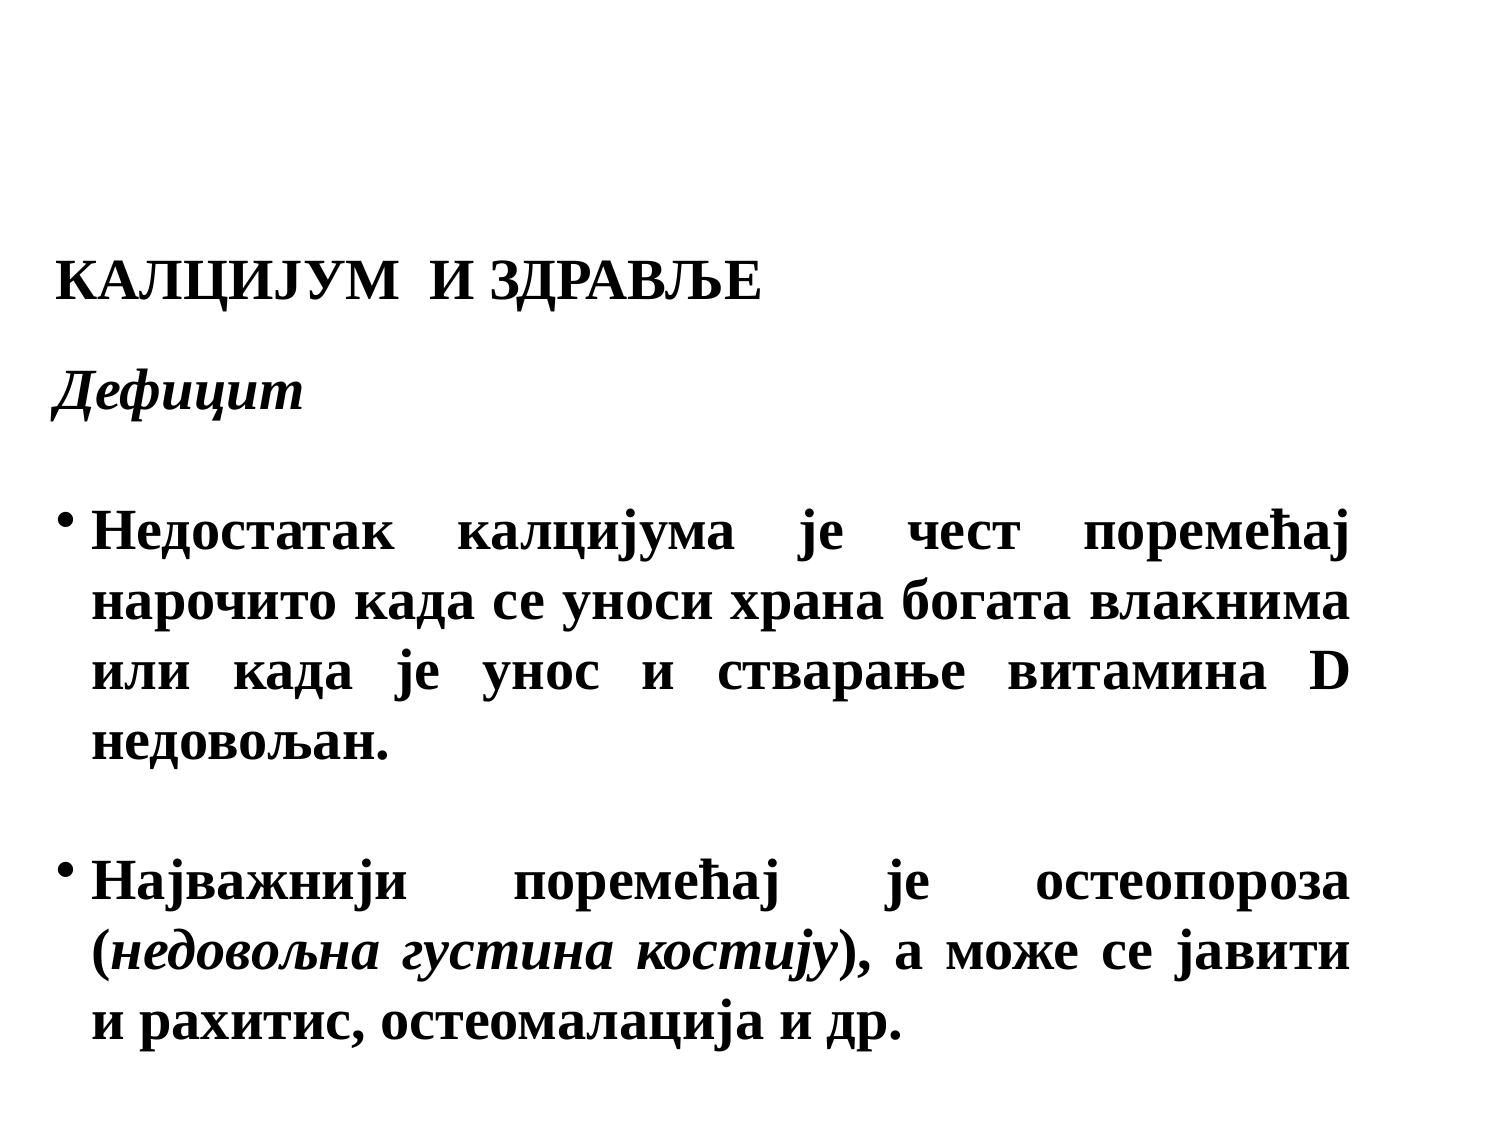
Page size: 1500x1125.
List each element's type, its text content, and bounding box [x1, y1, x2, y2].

text_box КАЛЦИЈУМ И ЗДРАВЉЕ Дефицит Недостатак калцијума је чест поремећај нарочито када се уноси храна богата влакнима или када је унос и стварање витамина D недовољан. Најважнији поремећај је остеопороза (недовољна густина костију), а може се јавити и рахитис, остеомалација и др. лако ломљиве кости. [41, 234, 1367, 1125]
